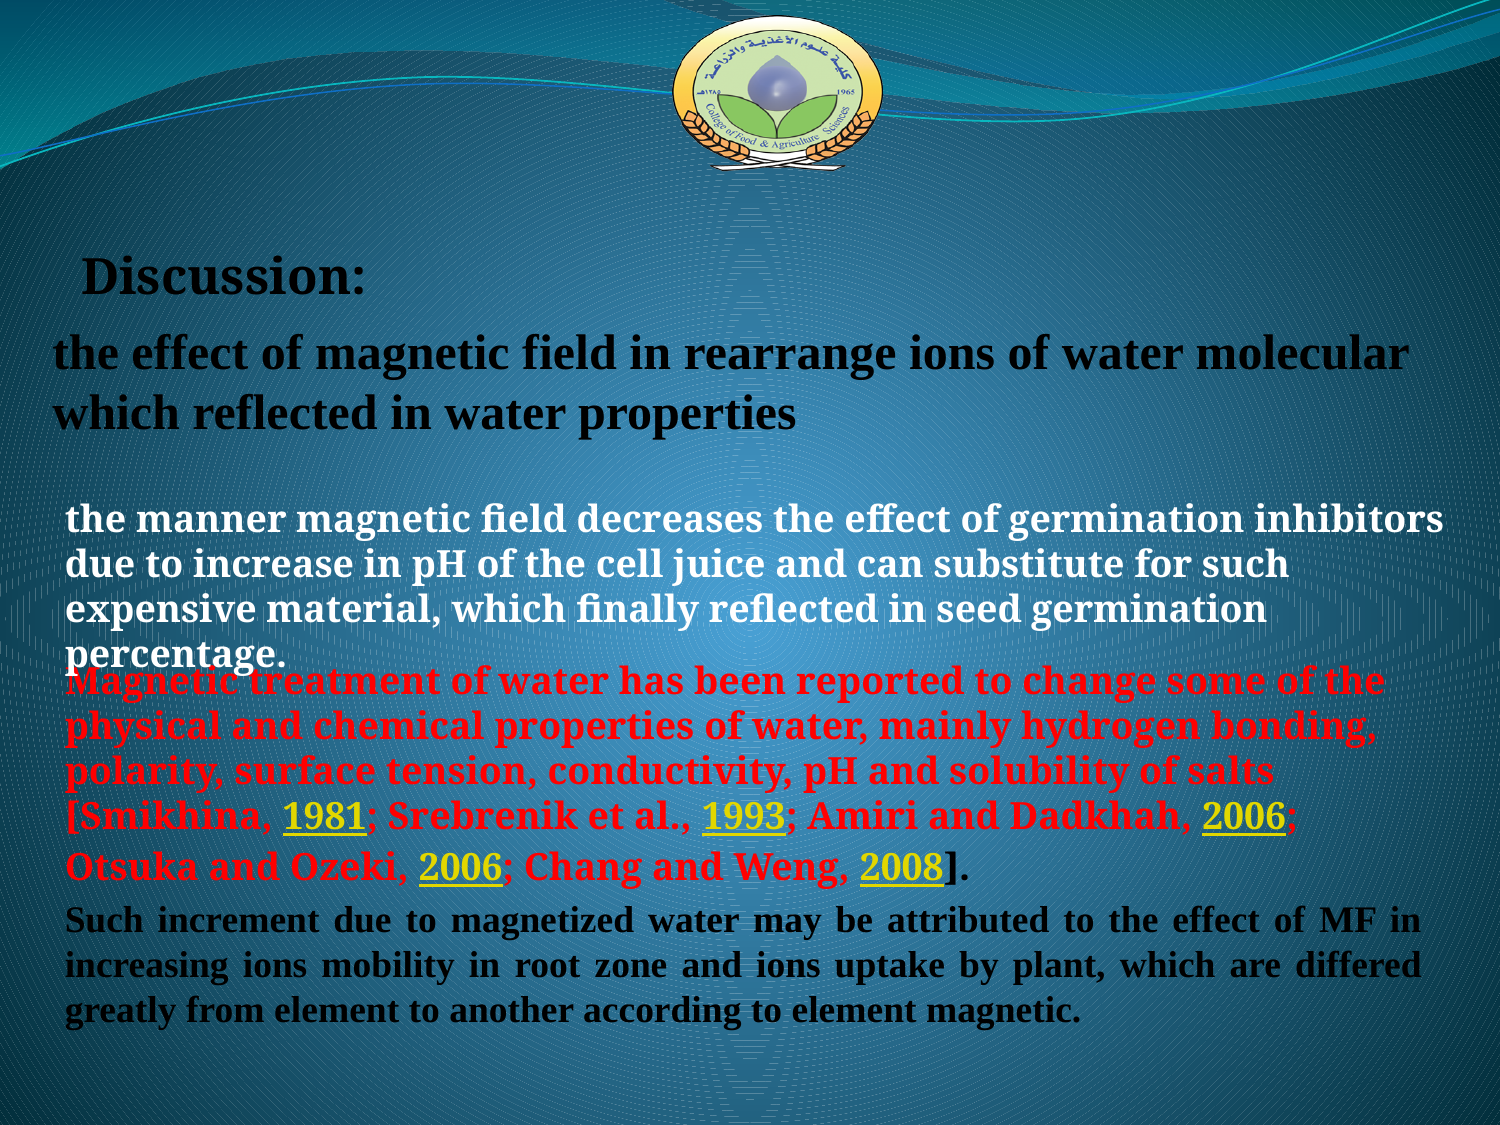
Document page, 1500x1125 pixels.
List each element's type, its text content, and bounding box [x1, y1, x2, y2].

text_box Magnetic treatment of water has been reported to change some of the physical and chemical properties of water, mainly hydrogen bonding, polarity, surface tension, conductivity, pH and solubility of salts [Smikhina, 1981; Srebrenik et al., 1993; Amiri and Dadkhah, 2006; Otsuka and Ozeki, 2006; Chang and Weng, 2008]. [50, 683, 1438, 887]
text_box Such increment due to magnetized water may be attributed to the effect of MF in increasing ions mobility in root zone and ions uptake by plant, which are differed greatly from element to another according to element magnetic. [50, 887, 1438, 1038]
text_box the effect of magnetic field in rearrange ions of water molecular which reflected in water properties [37, 312, 1475, 448]
text_box Discussion: [66, 237, 382, 312]
text_box the manner magnetic field decreases the effect of germination inhibitors due to increase in pH of the cell juice and can substitute for such expensive material, which finally reflected in seed germination percentage. [50, 487, 1500, 683]
picture [649, 0, 901, 188]
